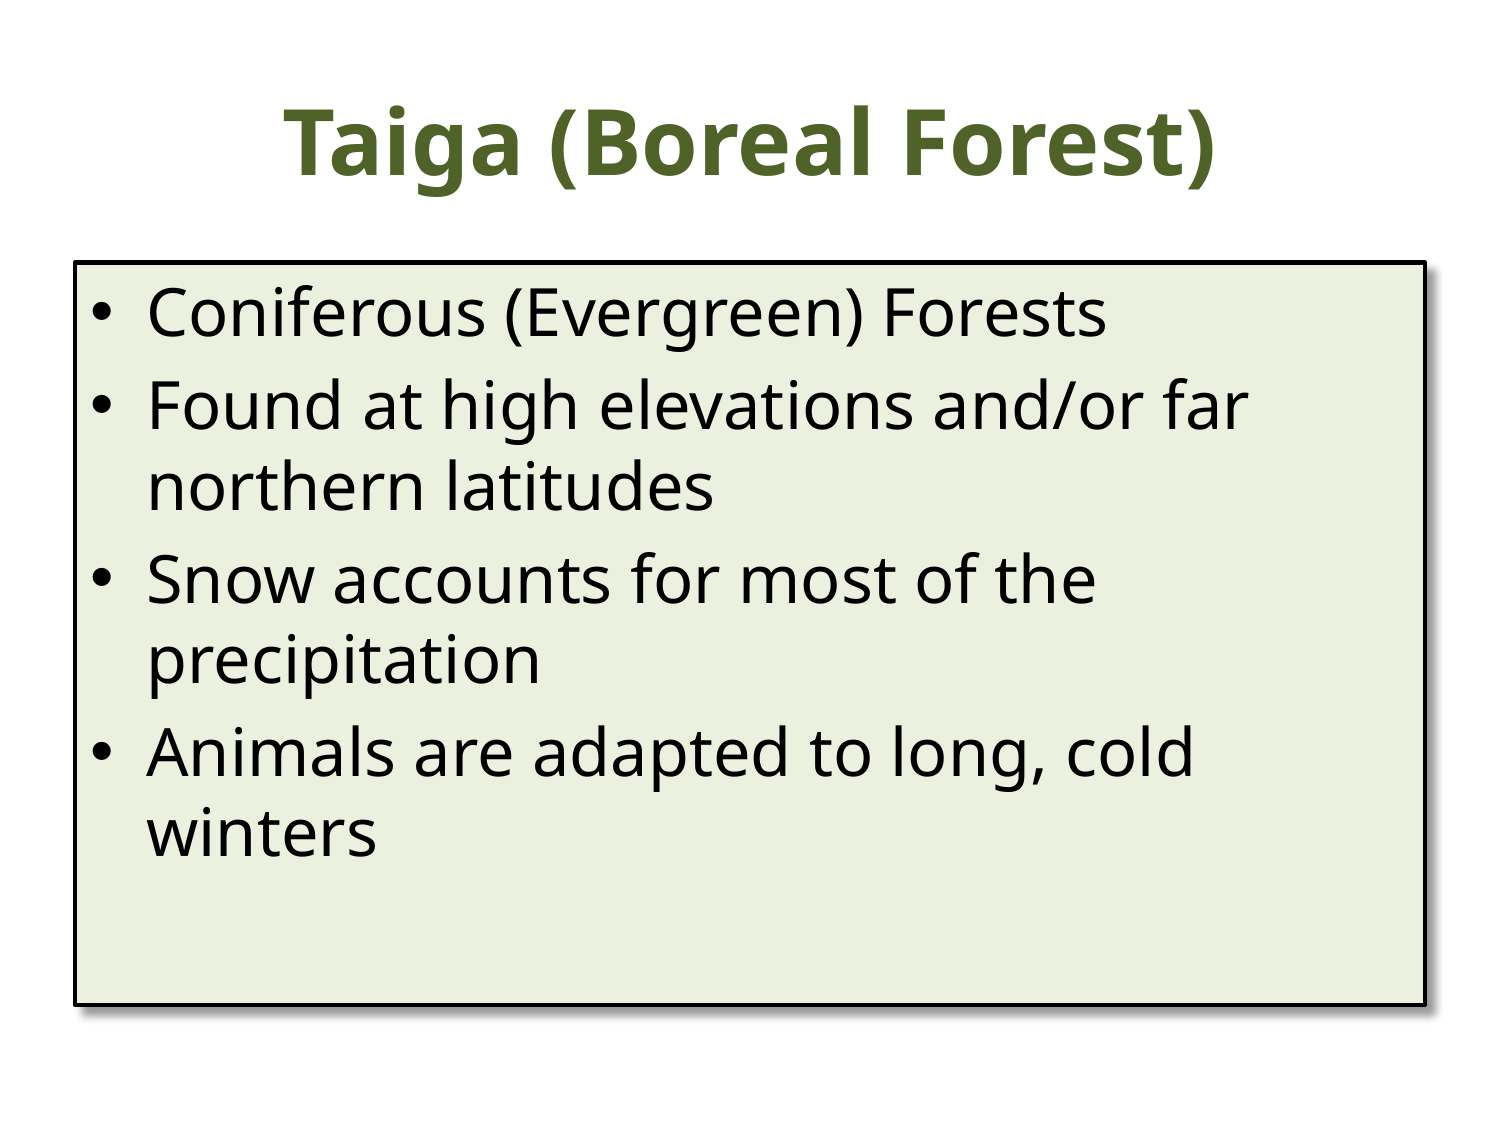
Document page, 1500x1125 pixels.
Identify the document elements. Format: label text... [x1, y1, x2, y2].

list Coniferous (Evergreen) Forests Found at high elevations and/or far northern latitudes Snow accounts for most of the precipitation Animals are adapted to long, cold winters [75, 262, 1425, 1005]
title Taiga (Boreal Forest) [75, 45, 1425, 233]
